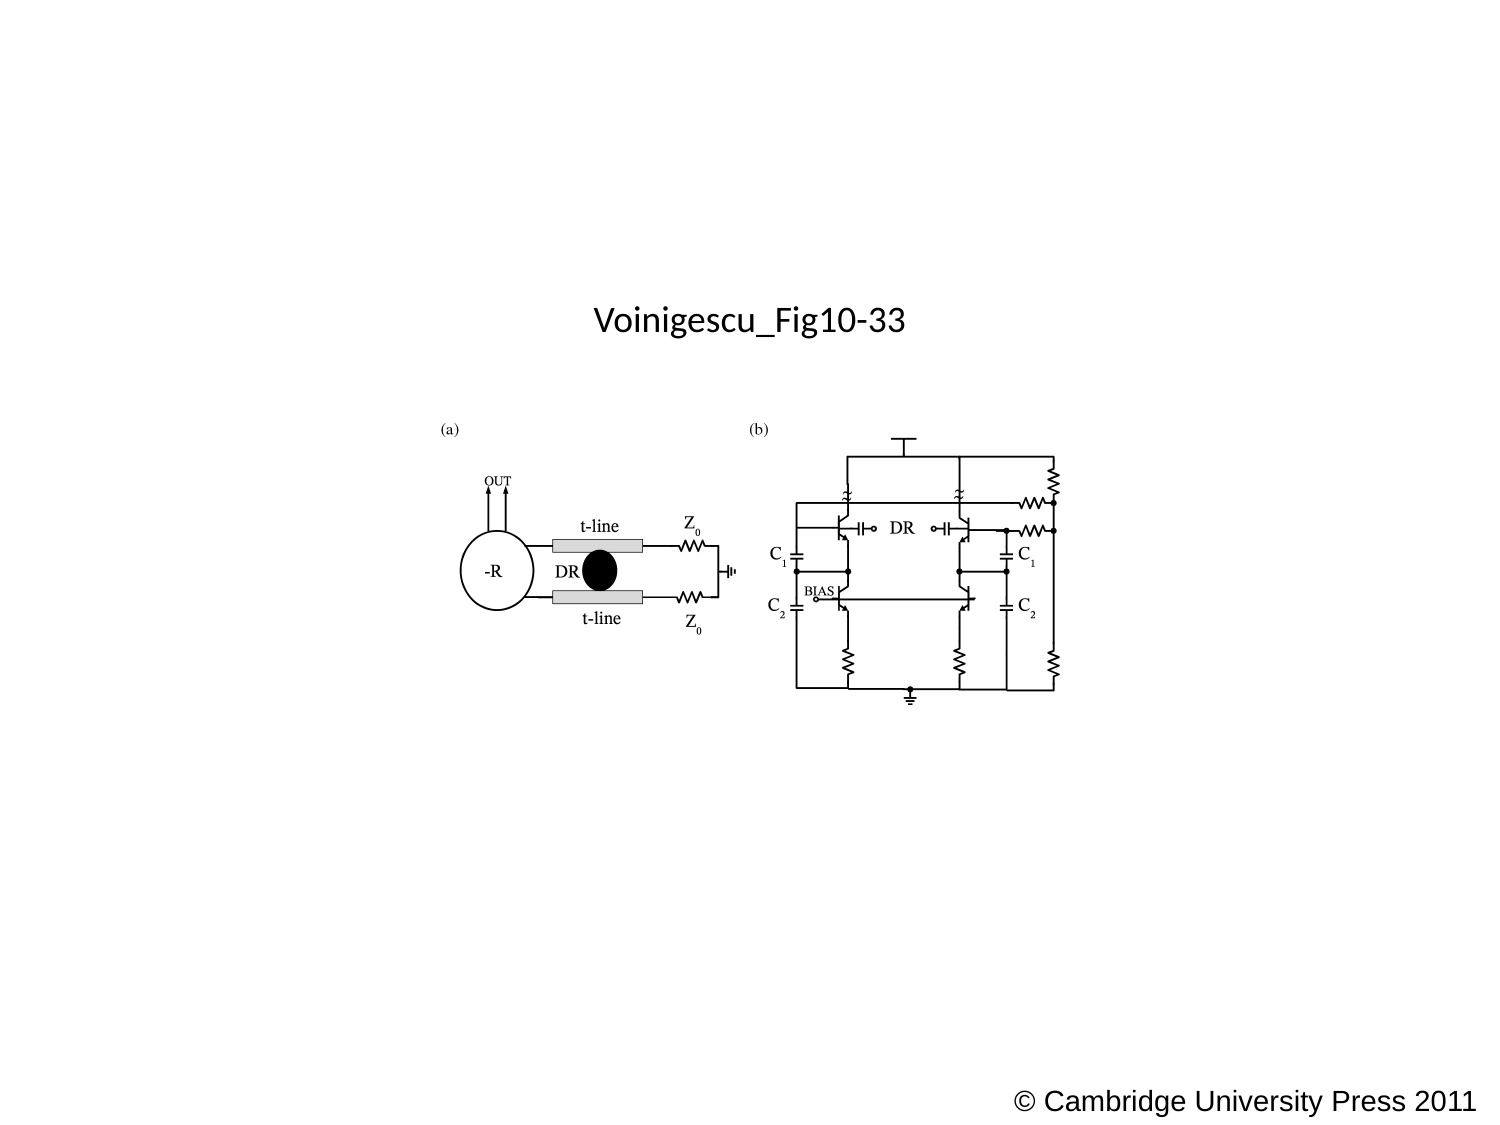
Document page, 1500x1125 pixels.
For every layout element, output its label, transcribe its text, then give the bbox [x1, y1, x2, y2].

text_box © Cambridge University Press 2011 [907, 1074, 1493, 1125]
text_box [439, 287, 1060, 705]
